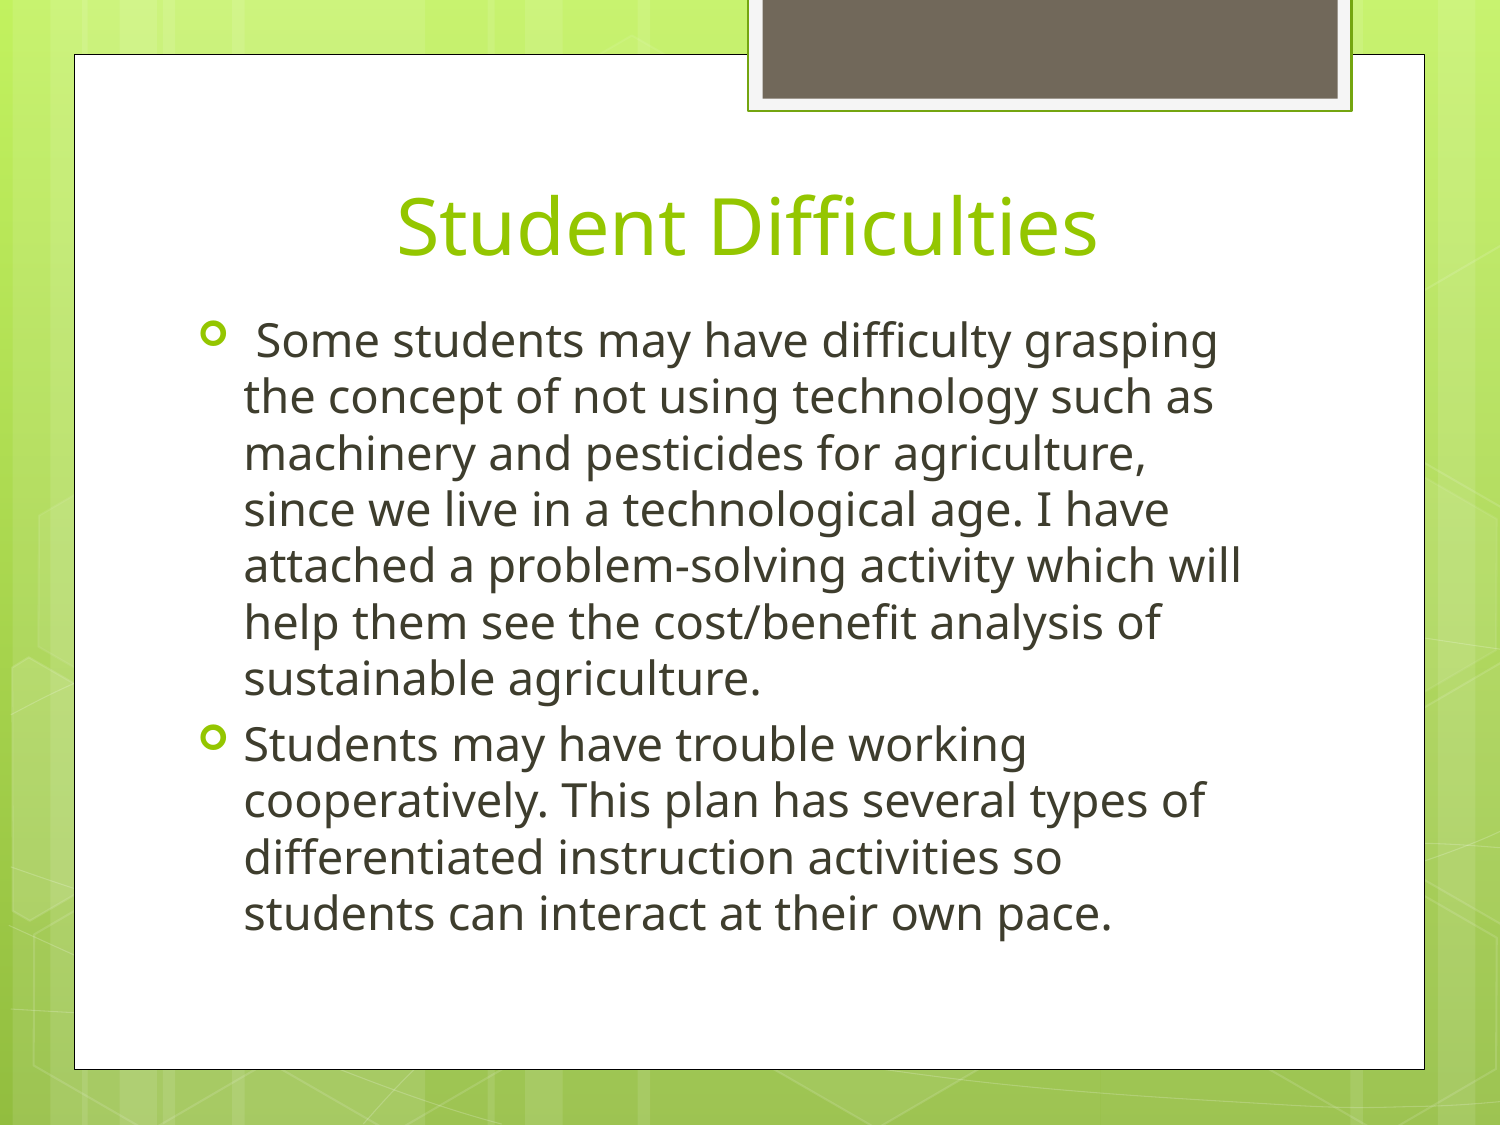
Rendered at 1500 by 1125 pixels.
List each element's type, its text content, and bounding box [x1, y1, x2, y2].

list Some students may have difficulty grasping the concept of not using technology such as machinery and pesticides for agriculture, since we live in a technological age. I have attached a problem-solving activity which will help them see the cost/benefit analysis of sustainable agriculture. Students may have trouble working cooperatively. This plan has several types of differentiated instruction activities so students can interact at their own pace. [171, 302, 1283, 957]
title Student Difficulties [171, 168, 1324, 279]
